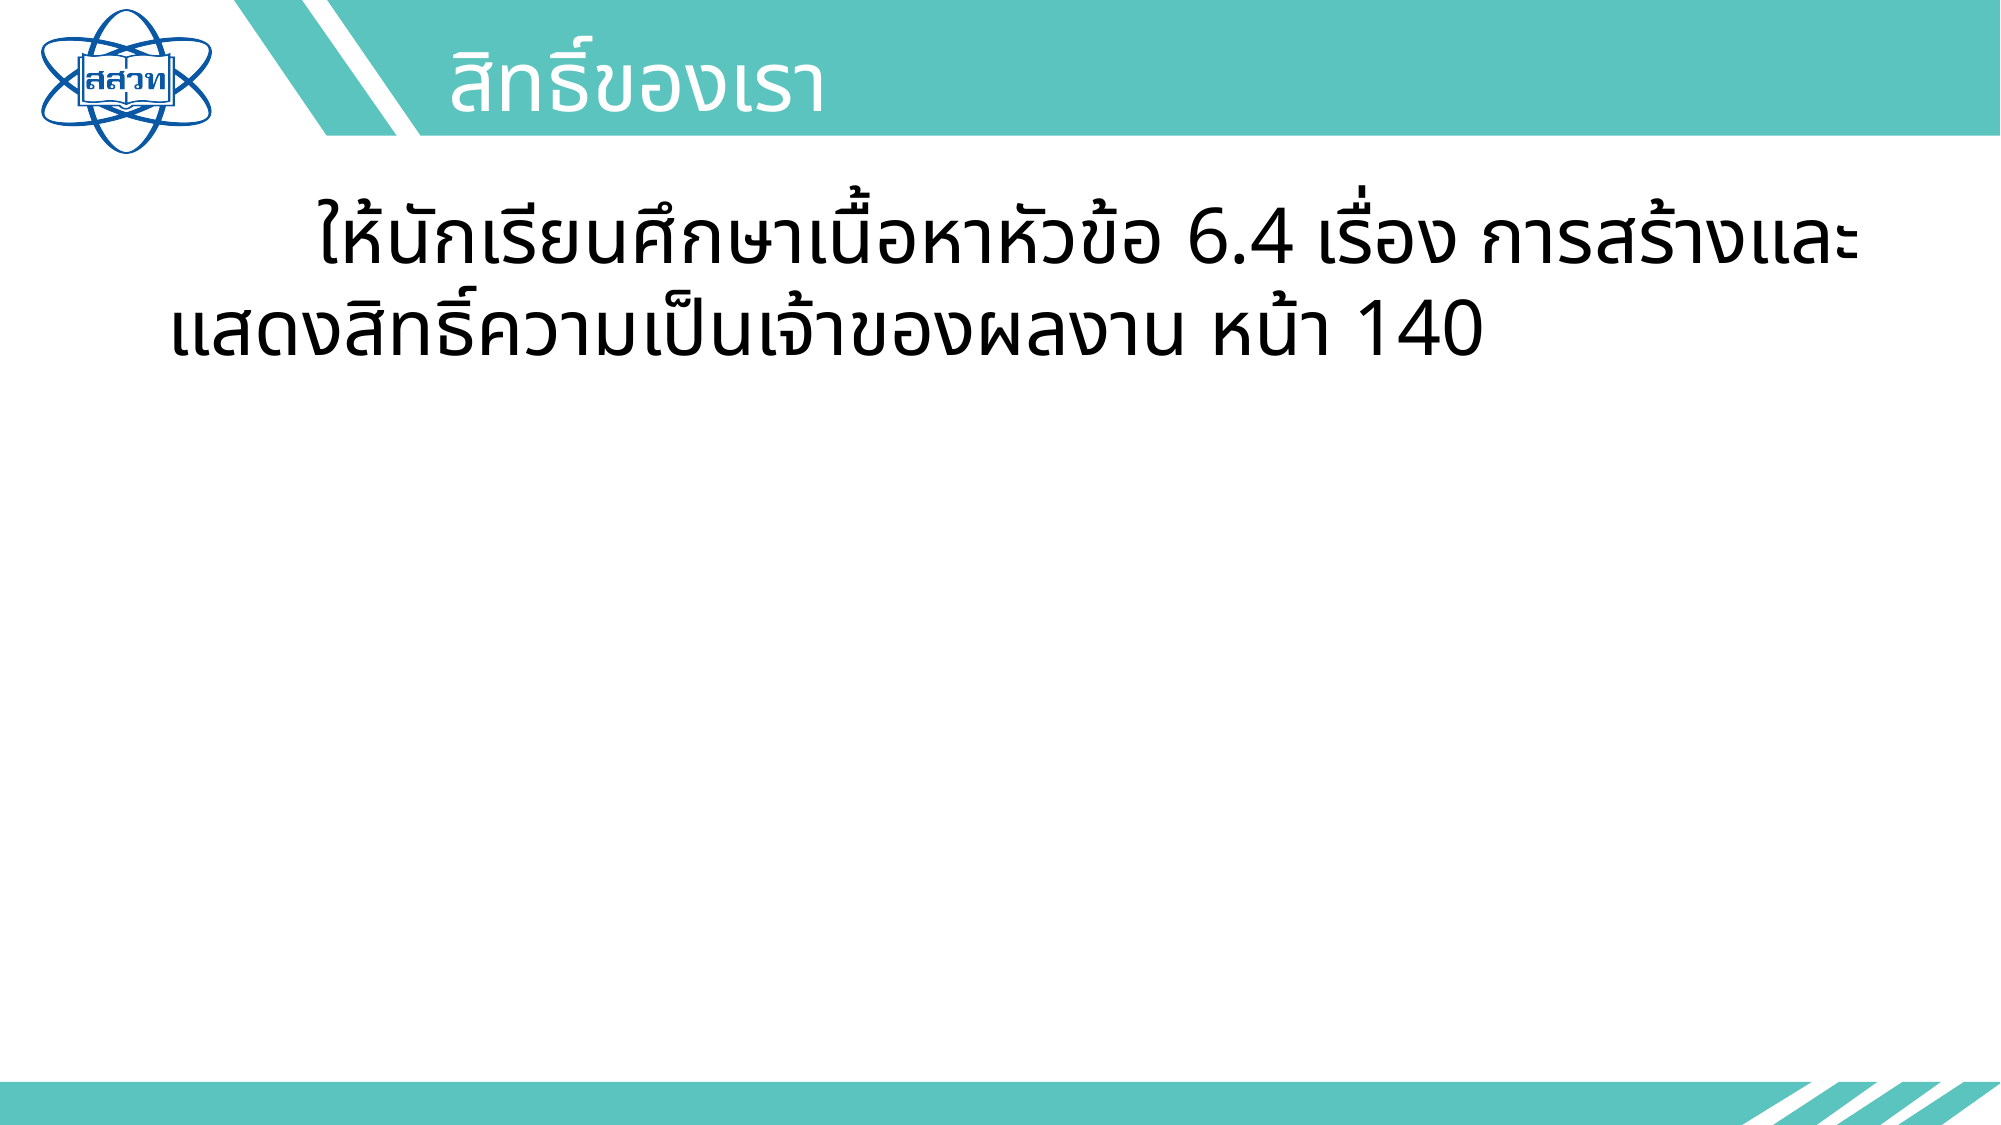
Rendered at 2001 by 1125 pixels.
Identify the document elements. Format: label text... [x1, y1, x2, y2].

text_box ให้นักเรียนศึกษาเนื้อหาหัวข้อ 6.4 เรื่อง การสร้างและแสดงสิทธิ์ความเป็นเจ้าของผลงาน หน้า 140 [155, 180, 1878, 378]
picture [41, 9, 212, 154]
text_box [226, 0, 2000, 136]
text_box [0, 1081, 2000, 1125]
